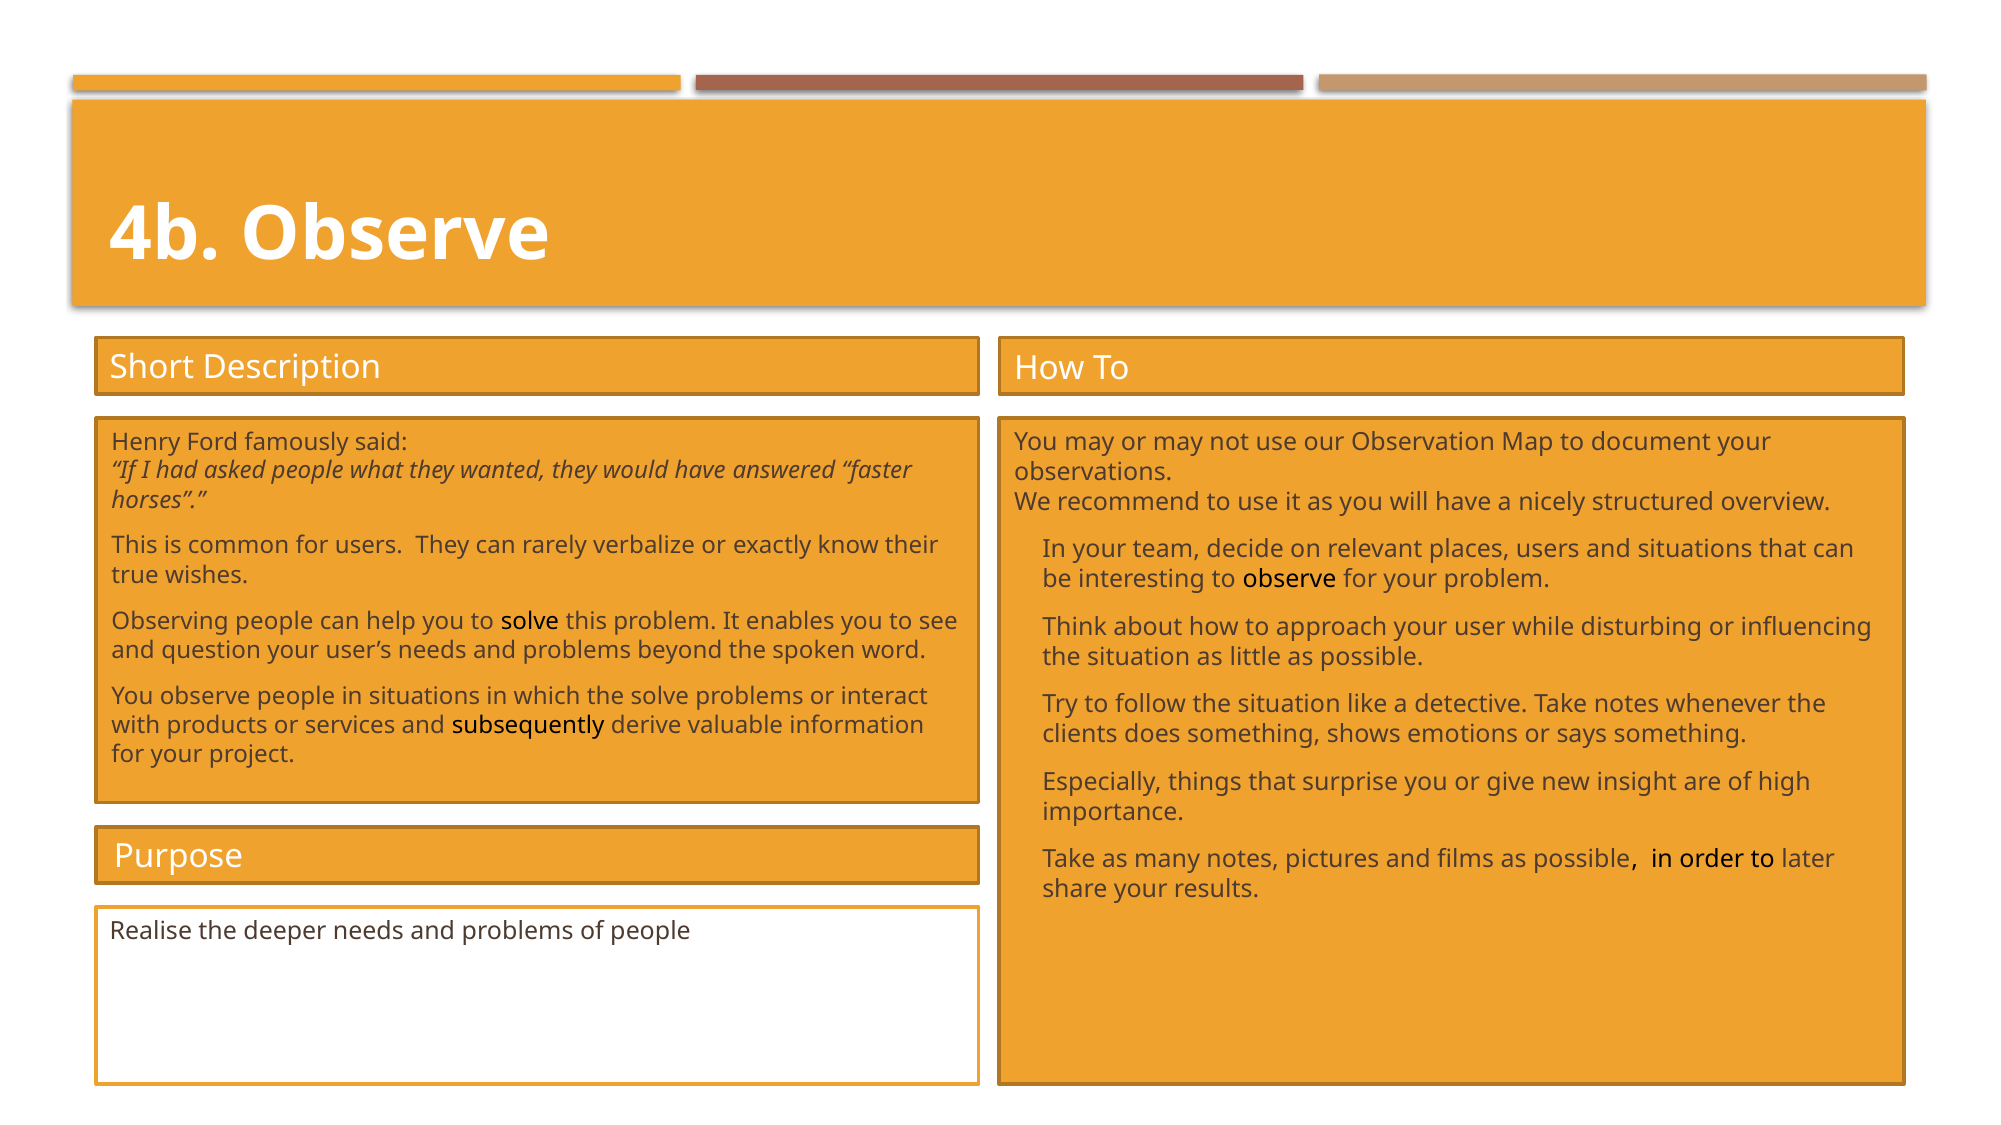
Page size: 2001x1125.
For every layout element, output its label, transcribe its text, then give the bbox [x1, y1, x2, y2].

title 4b. Observe [94, 119, 1904, 282]
list You may or may not use our Observation Map to document your observations. We recommend to use it as you will have a nicely structured overview. In your team, decide on relevant places, users and situations that can be interesting to observe for your problem. Think about how to approach your user while disturbing or influencing the situation as little as possible. Try to follow the situation like a detective. Take notes whenever the clients does something, shows emotions or says something. Especially, things that surprise you or give new insight are of high importance. Take as many notes, pictures and films as possible, in order to later share your results. [999, 418, 1904, 1085]
list Short Description [94, 337, 977, 394]
list Purpose [98, 826, 982, 883]
list How To [999, 338, 1904, 395]
list Henry Ford famously said: “If I had asked people what they wanted, they would have answered “faster horses”.” This is common for users. They can rarely verbalize or exactly know their true wishes. Observing people can help you to solve this problem. It enables you to see and question your user’s needs and problems beyond the spoken word. You observe people in situations in which the solve problems or interact with products or services and subsequently derive valuable information for your project. [96, 418, 979, 803]
list Realise the deeper needs and problems of people [94, 906, 977, 1085]
